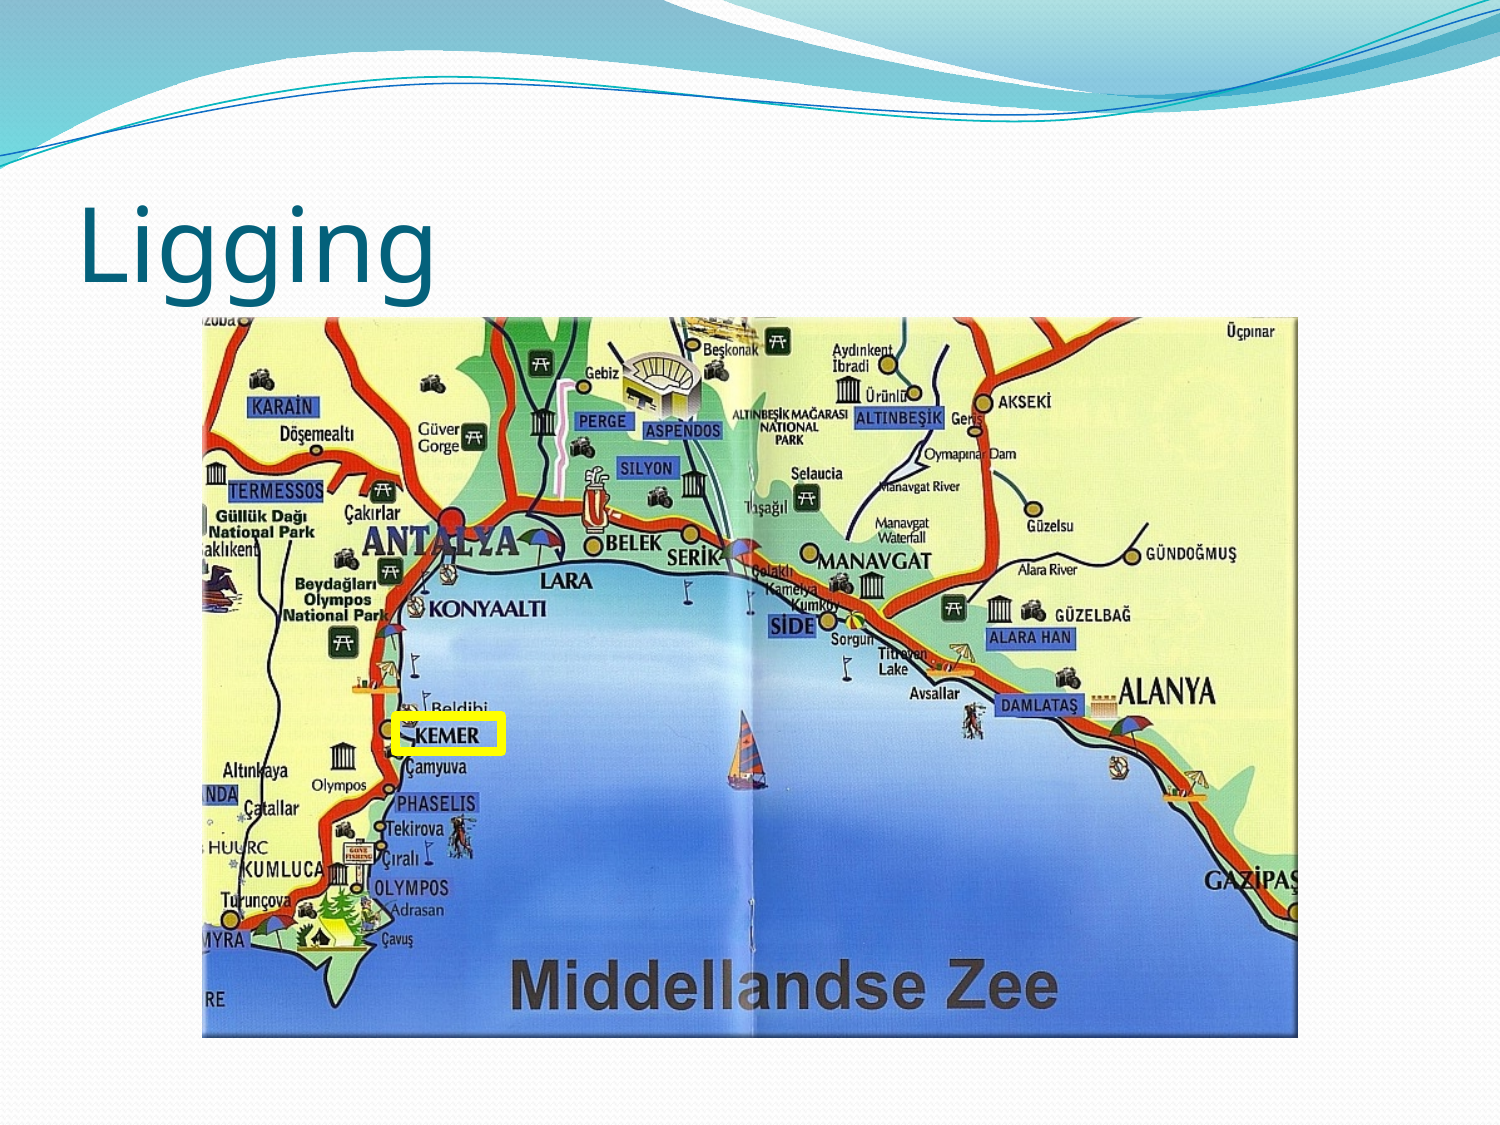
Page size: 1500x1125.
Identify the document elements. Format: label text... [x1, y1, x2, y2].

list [201, 317, 1299, 1038]
title Ligging [75, 115, 1425, 303]
